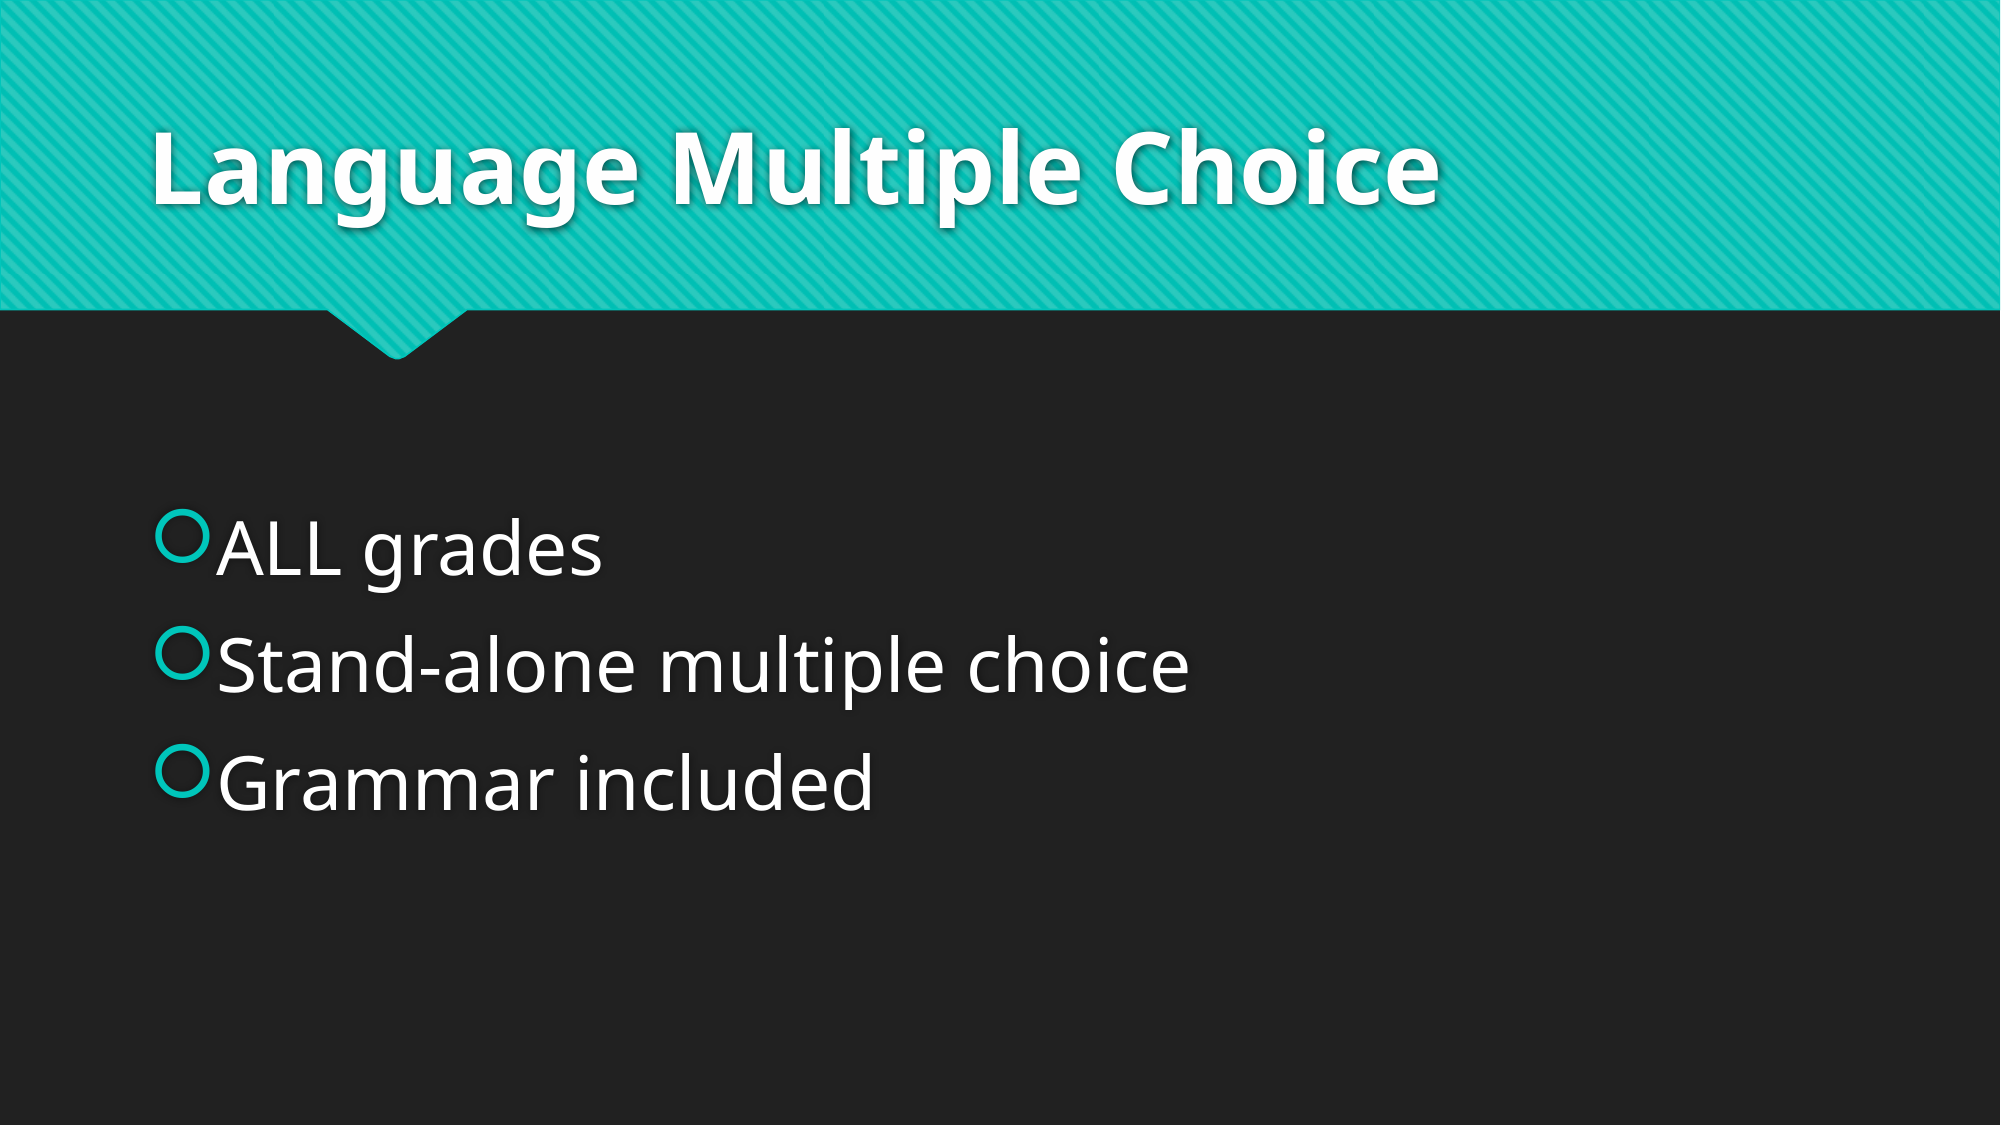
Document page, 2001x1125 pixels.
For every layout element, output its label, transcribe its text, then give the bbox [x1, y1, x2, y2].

list ALL grades Stand-alone multiple choice Grammar included [134, 364, 1866, 962]
title Language Multiple Choice [132, 73, 1868, 233]
